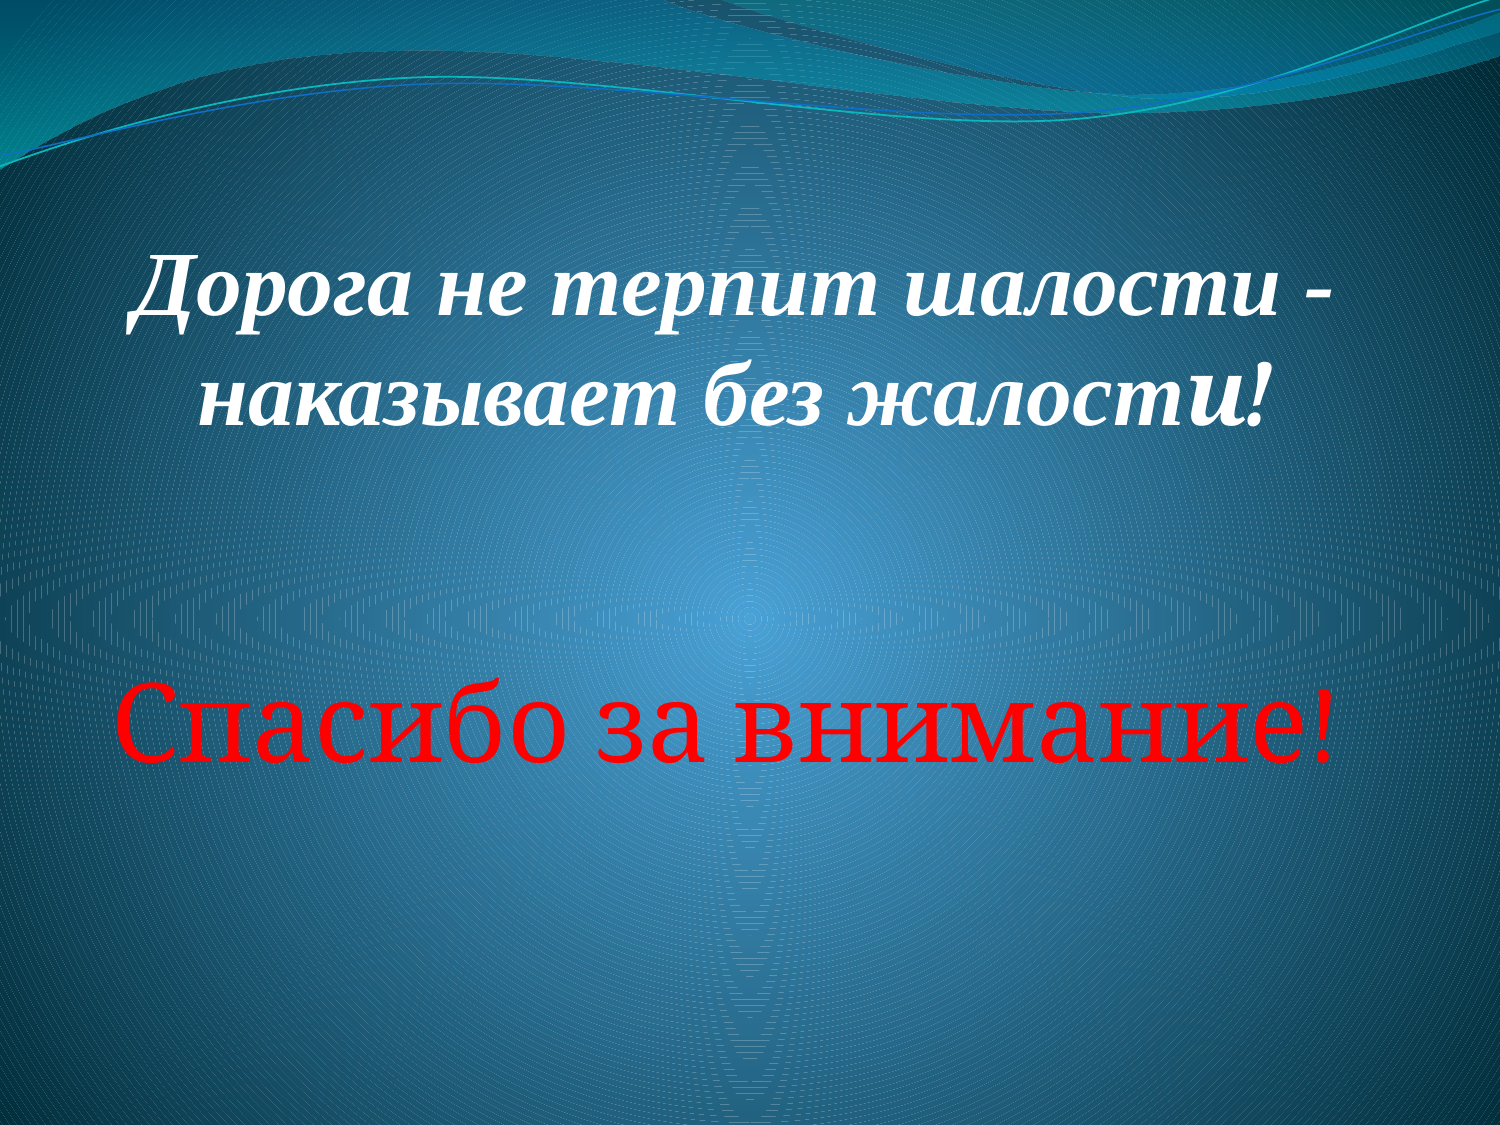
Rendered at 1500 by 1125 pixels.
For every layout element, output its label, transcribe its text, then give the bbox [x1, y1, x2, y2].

title Дорога не терпит шалости - наказывает без жалости! [0, 219, 1471, 444]
list Спасибо за внимание! [88, 645, 1364, 893]
